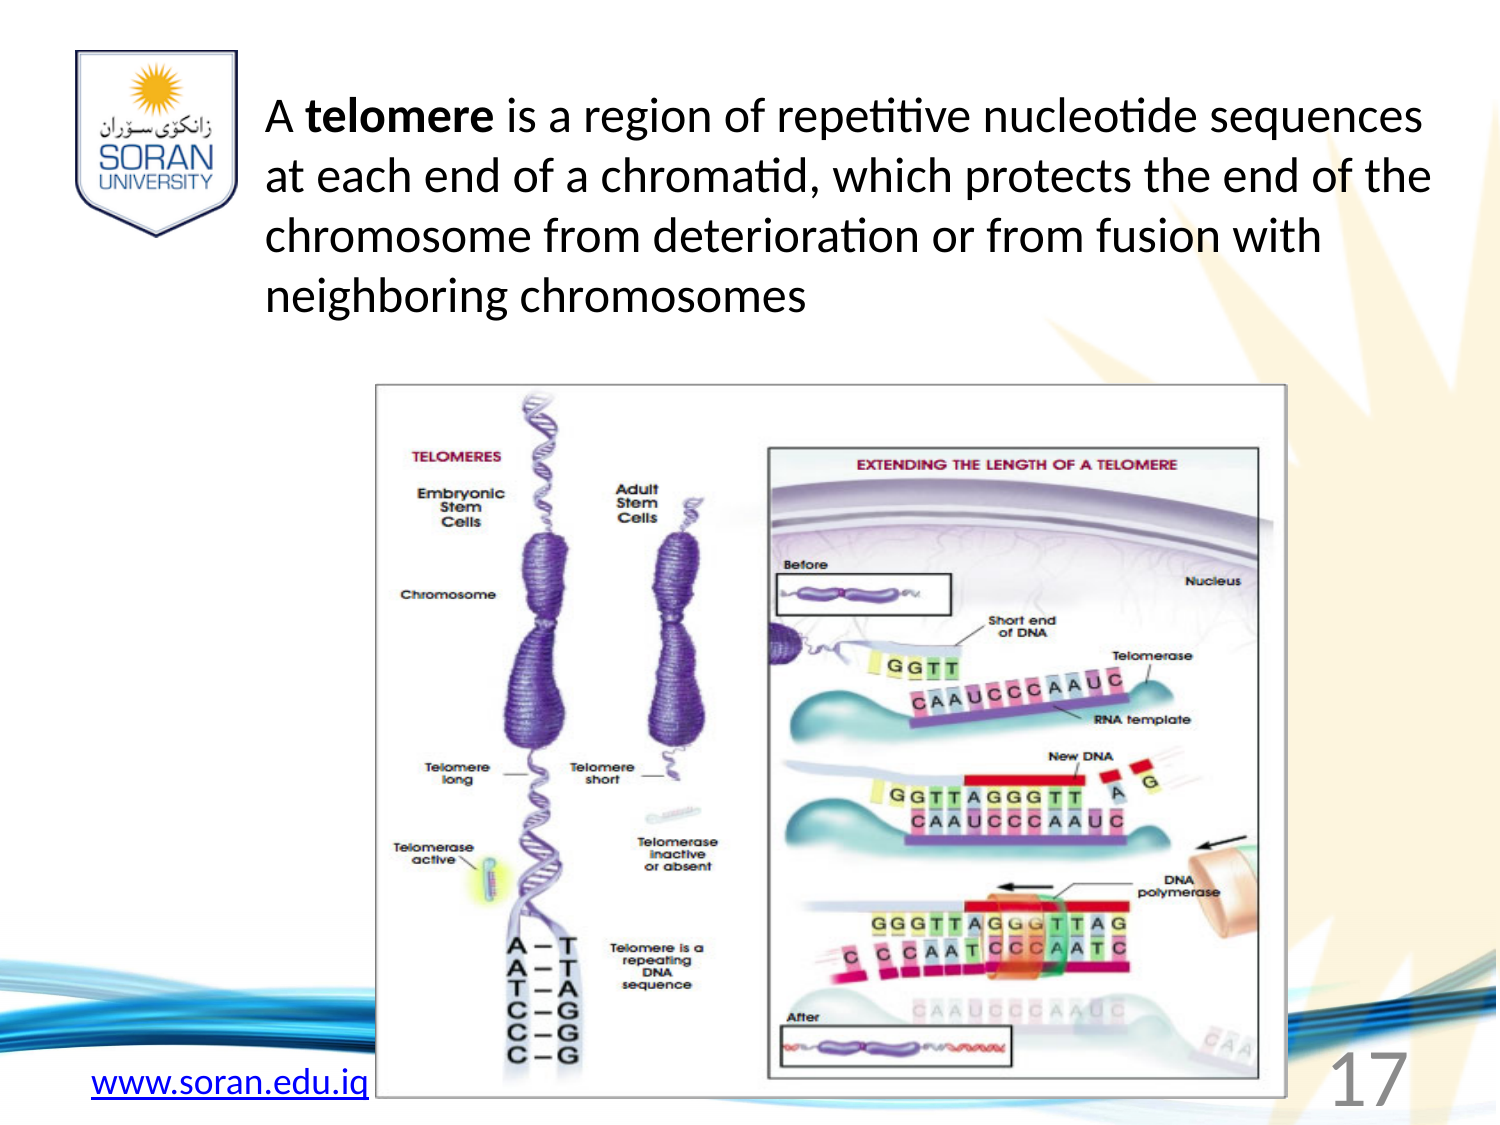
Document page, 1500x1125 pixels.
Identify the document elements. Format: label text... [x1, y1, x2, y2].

text_box A telomere is a region of repetitive nucleotide sequences at each end of a chromatid, which protects the end of the chromosome from deterioration or from fusion with neighboring chromosomes [249, 74, 1475, 330]
picture [75, 50, 238, 238]
slide_number 17 [1289, 1042, 1425, 1103]
picture [0, 99, 1500, 1125]
